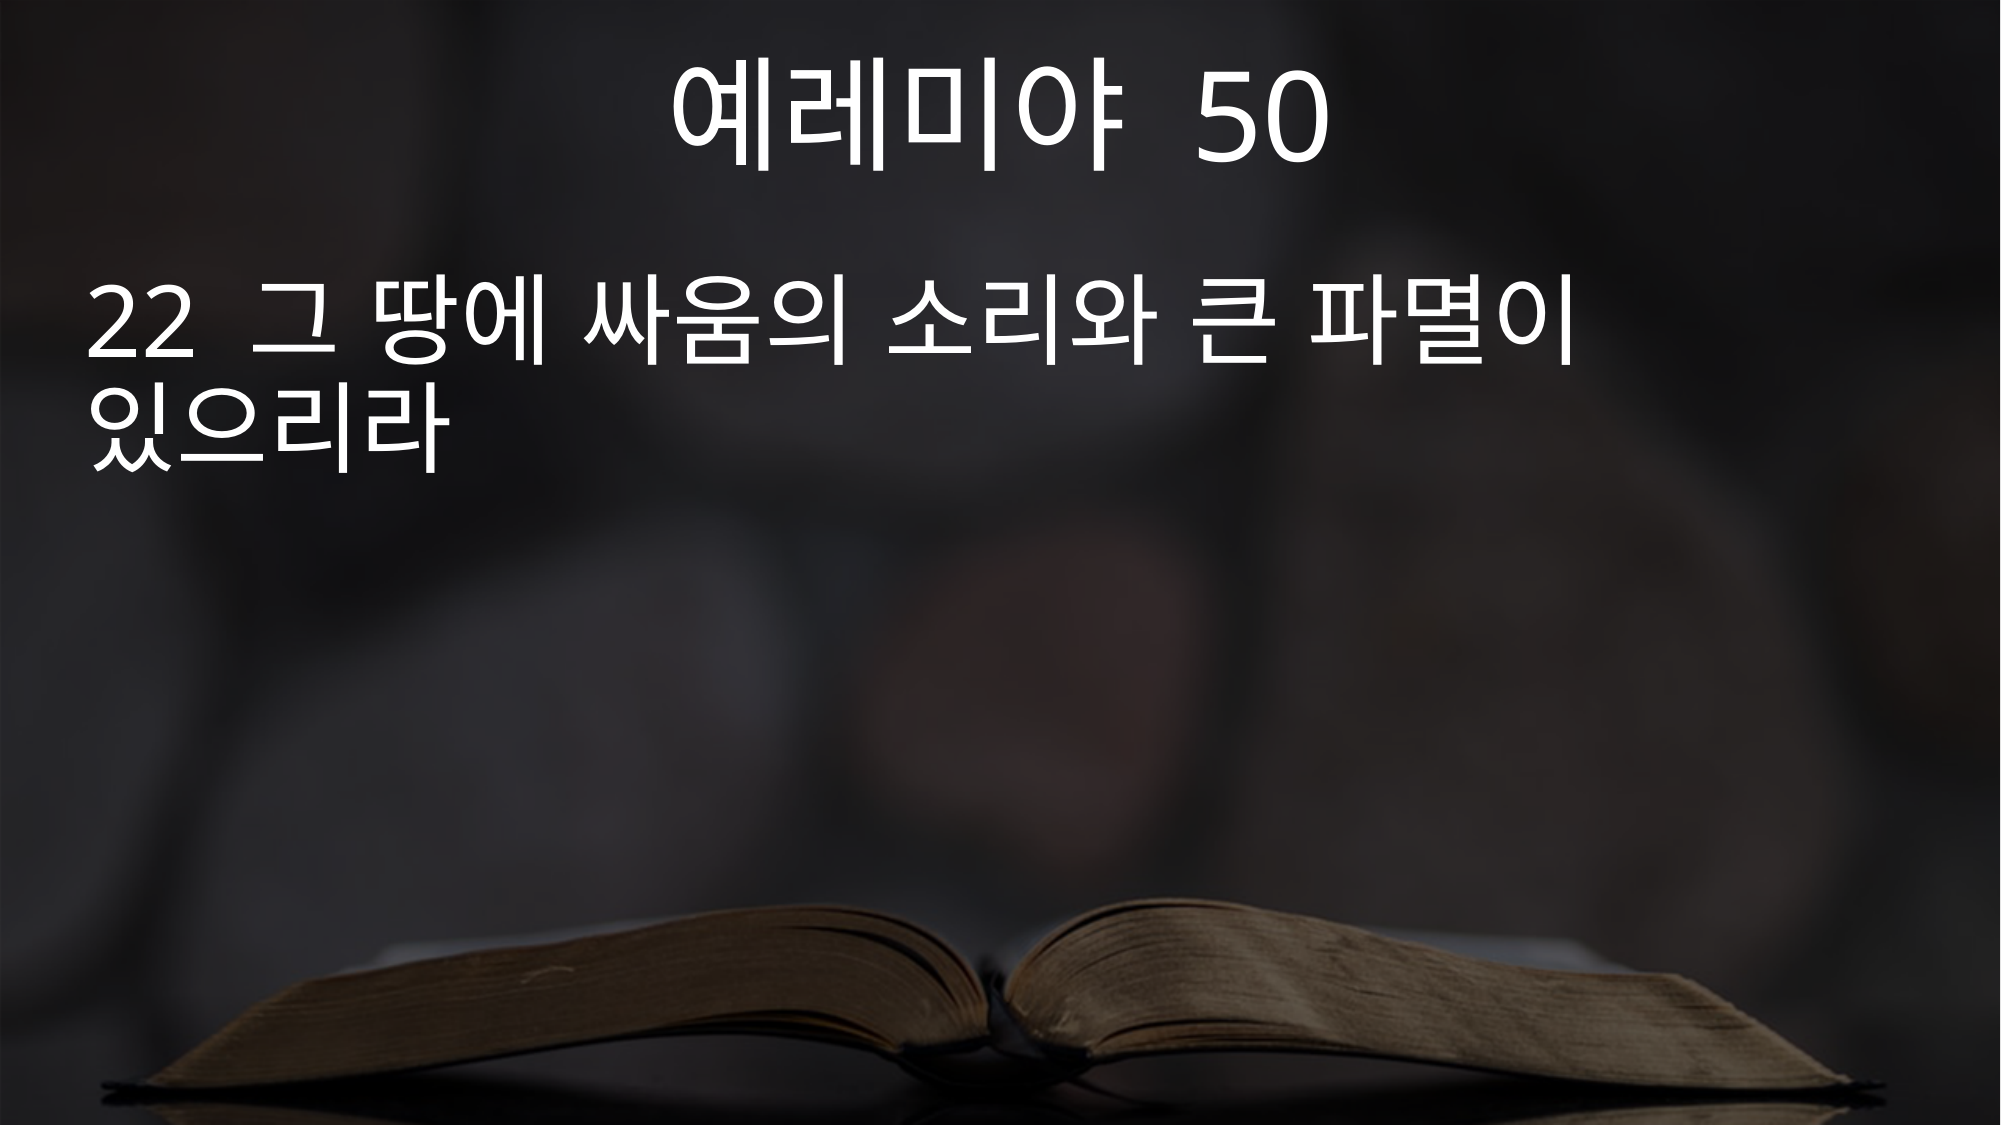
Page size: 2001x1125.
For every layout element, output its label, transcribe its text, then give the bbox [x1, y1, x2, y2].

footer 예레미야 50 [0, 32, 2000, 192]
list 22 그 땅에 싸움의 소리와 큰 파멸이 있으리라 [69, 263, 1953, 423]
picture [0, 0, 2001, 1125]
